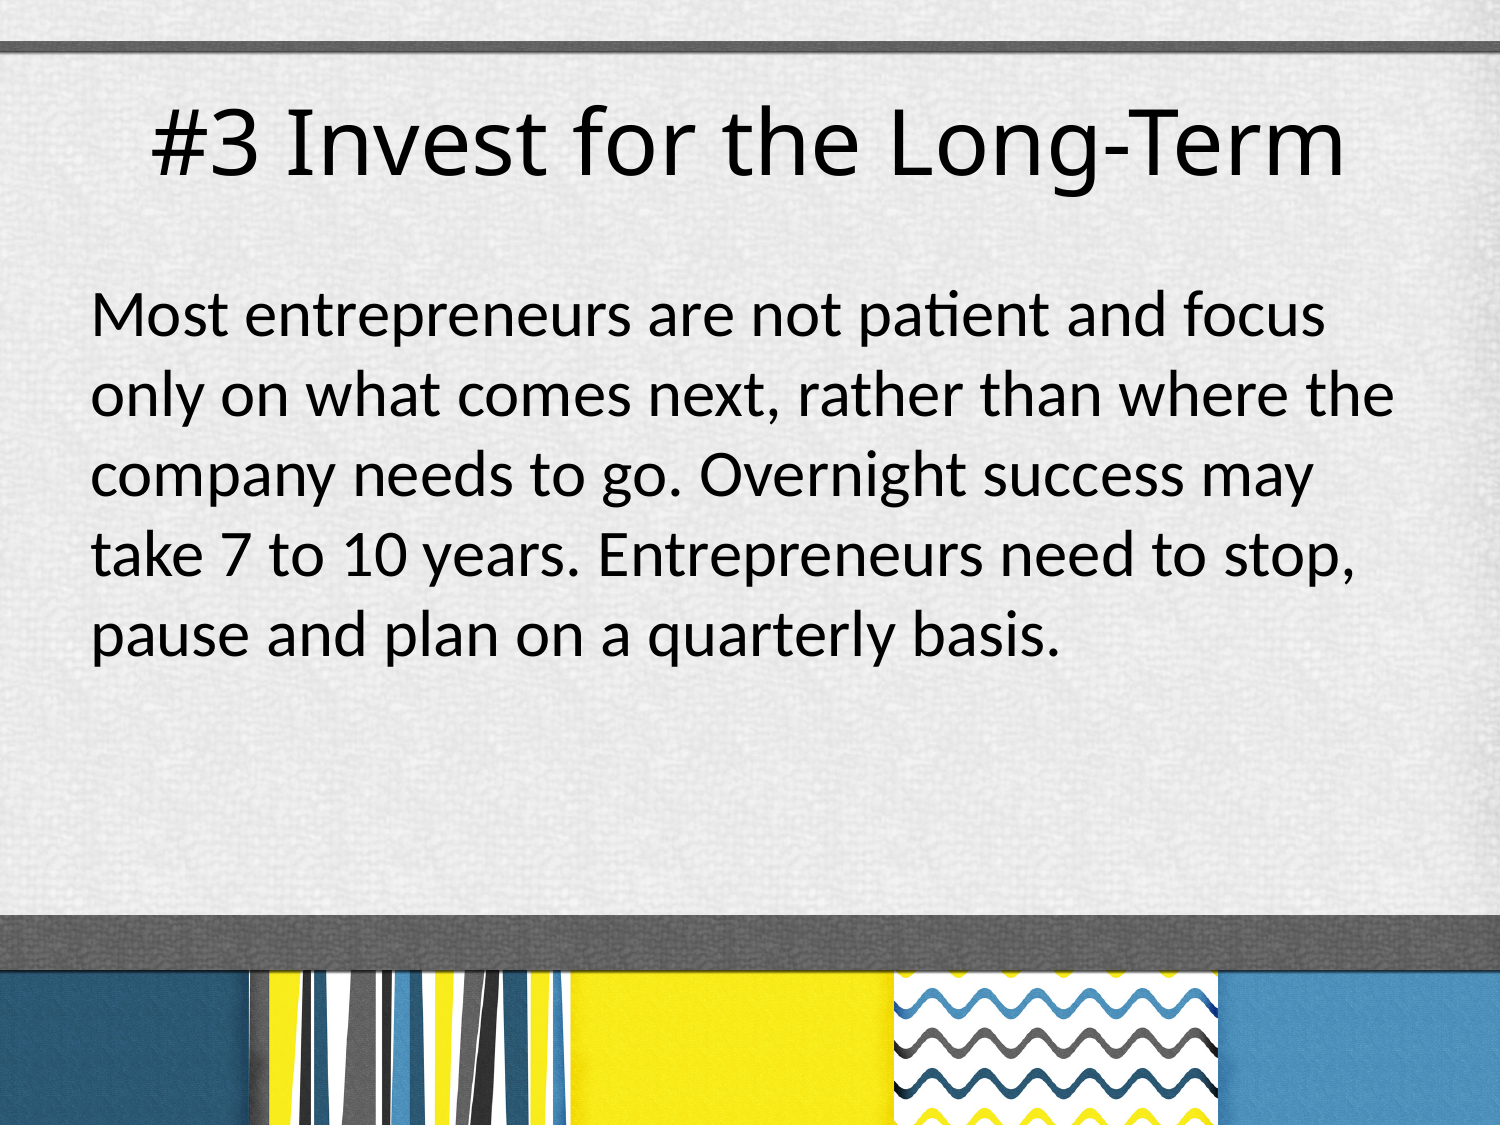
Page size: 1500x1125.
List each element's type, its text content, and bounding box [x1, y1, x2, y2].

picture [0, 0, 1500, 1125]
list Most entrepreneurs are not patient and focus only on what comes next, rather than where the company needs to go. Overnight success may take 7 to 10 years. Entrepreneurs need to stop, pause and plan on a quarterly basis. [75, 262, 1425, 1005]
title #3 Invest for the Long-Term [75, 45, 1425, 233]
